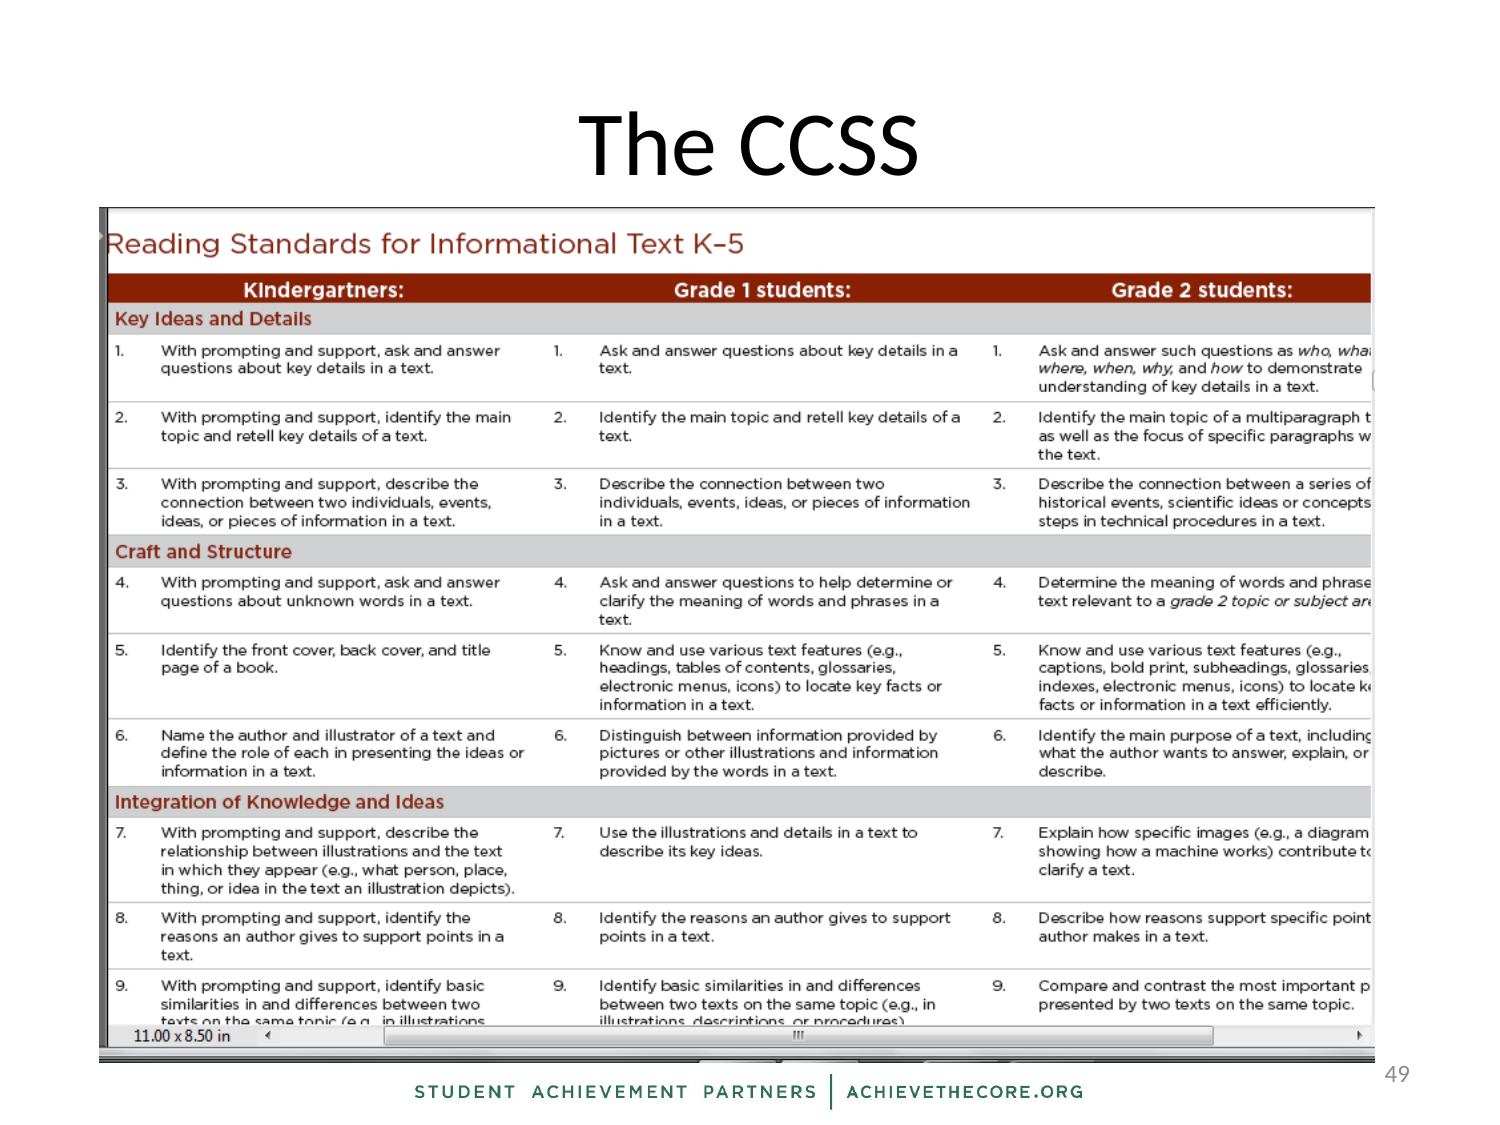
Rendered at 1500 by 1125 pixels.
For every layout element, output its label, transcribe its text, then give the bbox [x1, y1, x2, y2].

picture [399, 1069, 1101, 1114]
slide_number 49 [1103, 1042, 1425, 1103]
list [99, 207, 1376, 1063]
title The CCSS [75, 45, 1425, 233]
